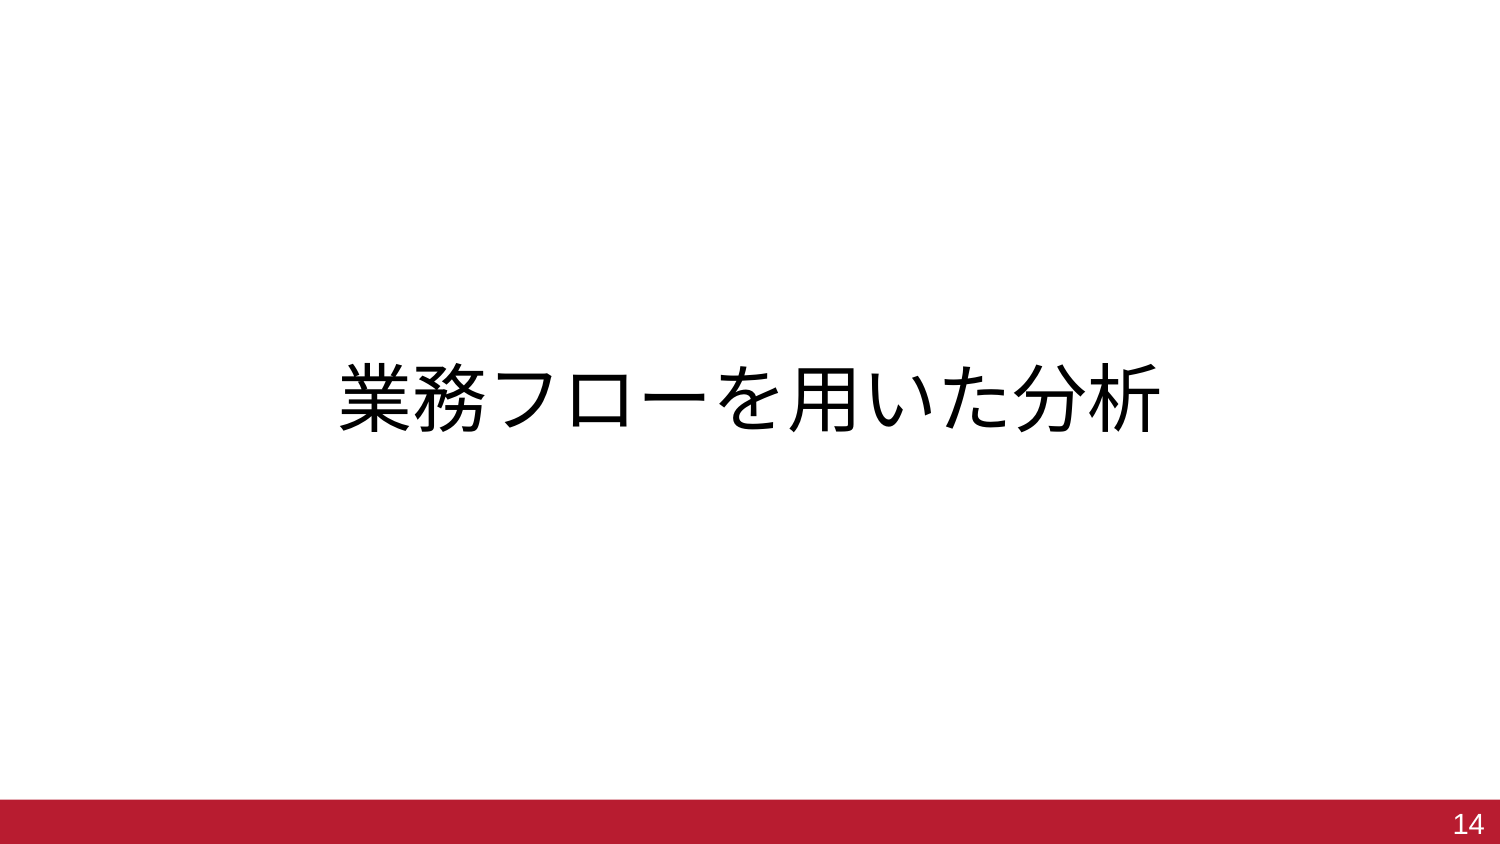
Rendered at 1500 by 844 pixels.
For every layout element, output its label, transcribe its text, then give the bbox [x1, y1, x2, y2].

slide_number 14 [1416, 809, 1500, 844]
title 業務フローを用いた分析 [51, 327, 1449, 466]
